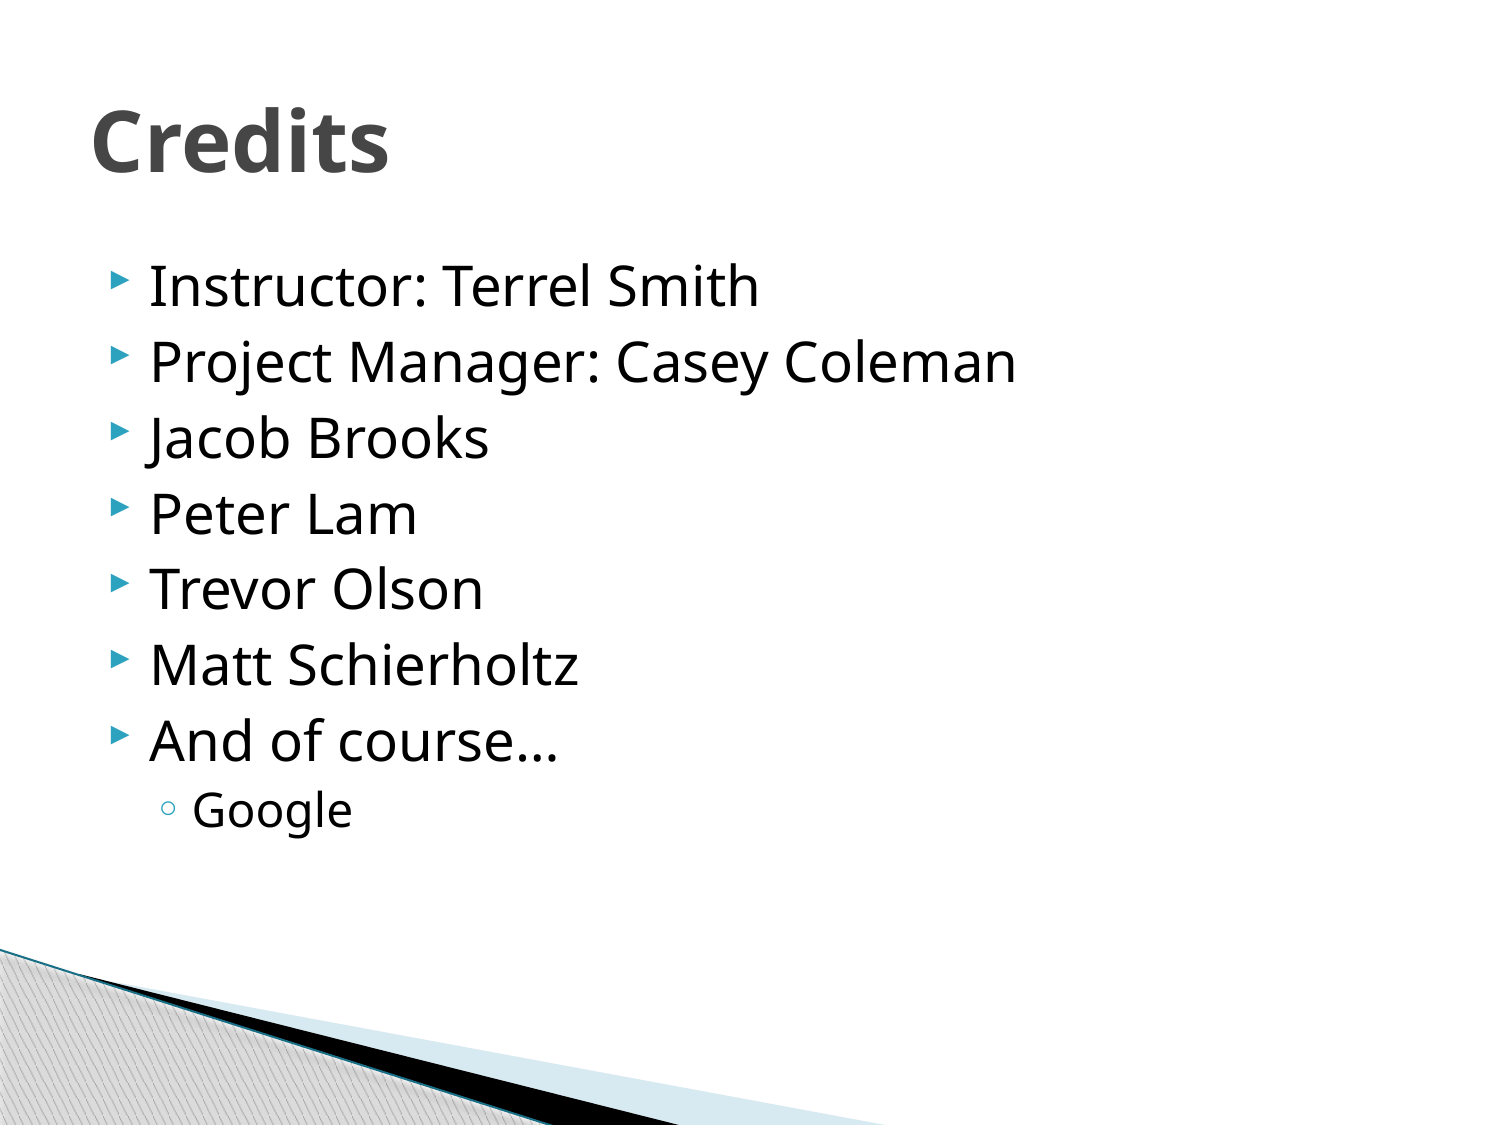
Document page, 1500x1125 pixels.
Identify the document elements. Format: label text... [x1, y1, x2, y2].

title Credits [75, 45, 1425, 233]
list Instructor: Terrel Smith Project Manager: Casey Coleman Jacob Brooks Peter Lam Trevor Olson Matt Schierholtz And of course… Google [75, 243, 1425, 986]
